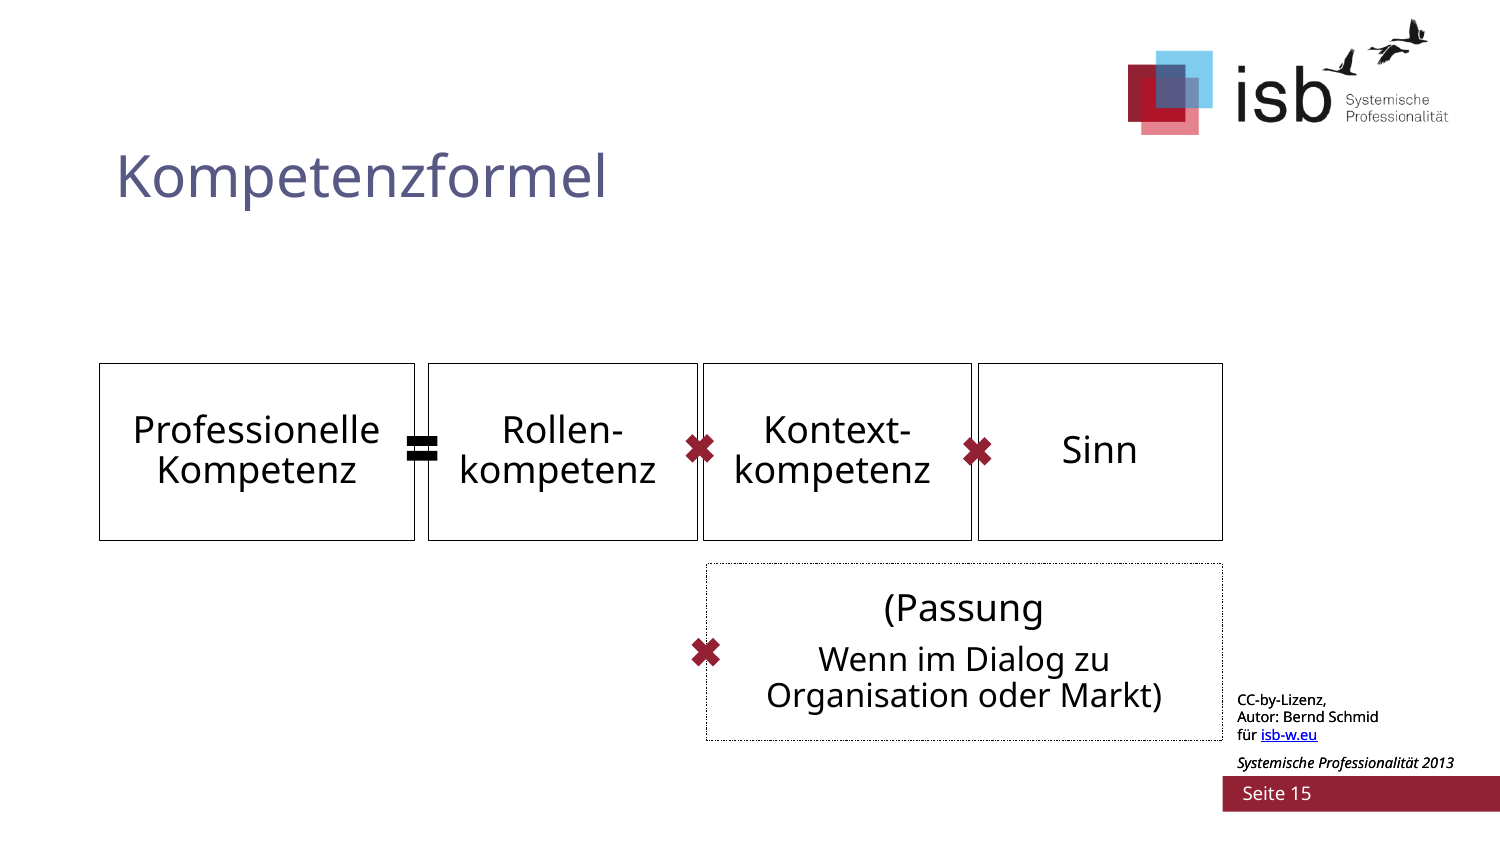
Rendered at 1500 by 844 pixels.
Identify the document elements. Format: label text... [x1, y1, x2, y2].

title Kompetenzformel [100, 67, 1223, 281]
text_box [691, 637, 720, 667]
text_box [99, 362, 1223, 541]
picture [1128, 14, 1461, 139]
text_box CC-by-Lizenz, Autor: Bernd Schmid für isb-w.eu Systemische Professionalität 2013 [1222, 543, 1500, 844]
text_box (Passung Wenn im Dialog zu Organisation oder Markt) [705, 561, 1224, 743]
